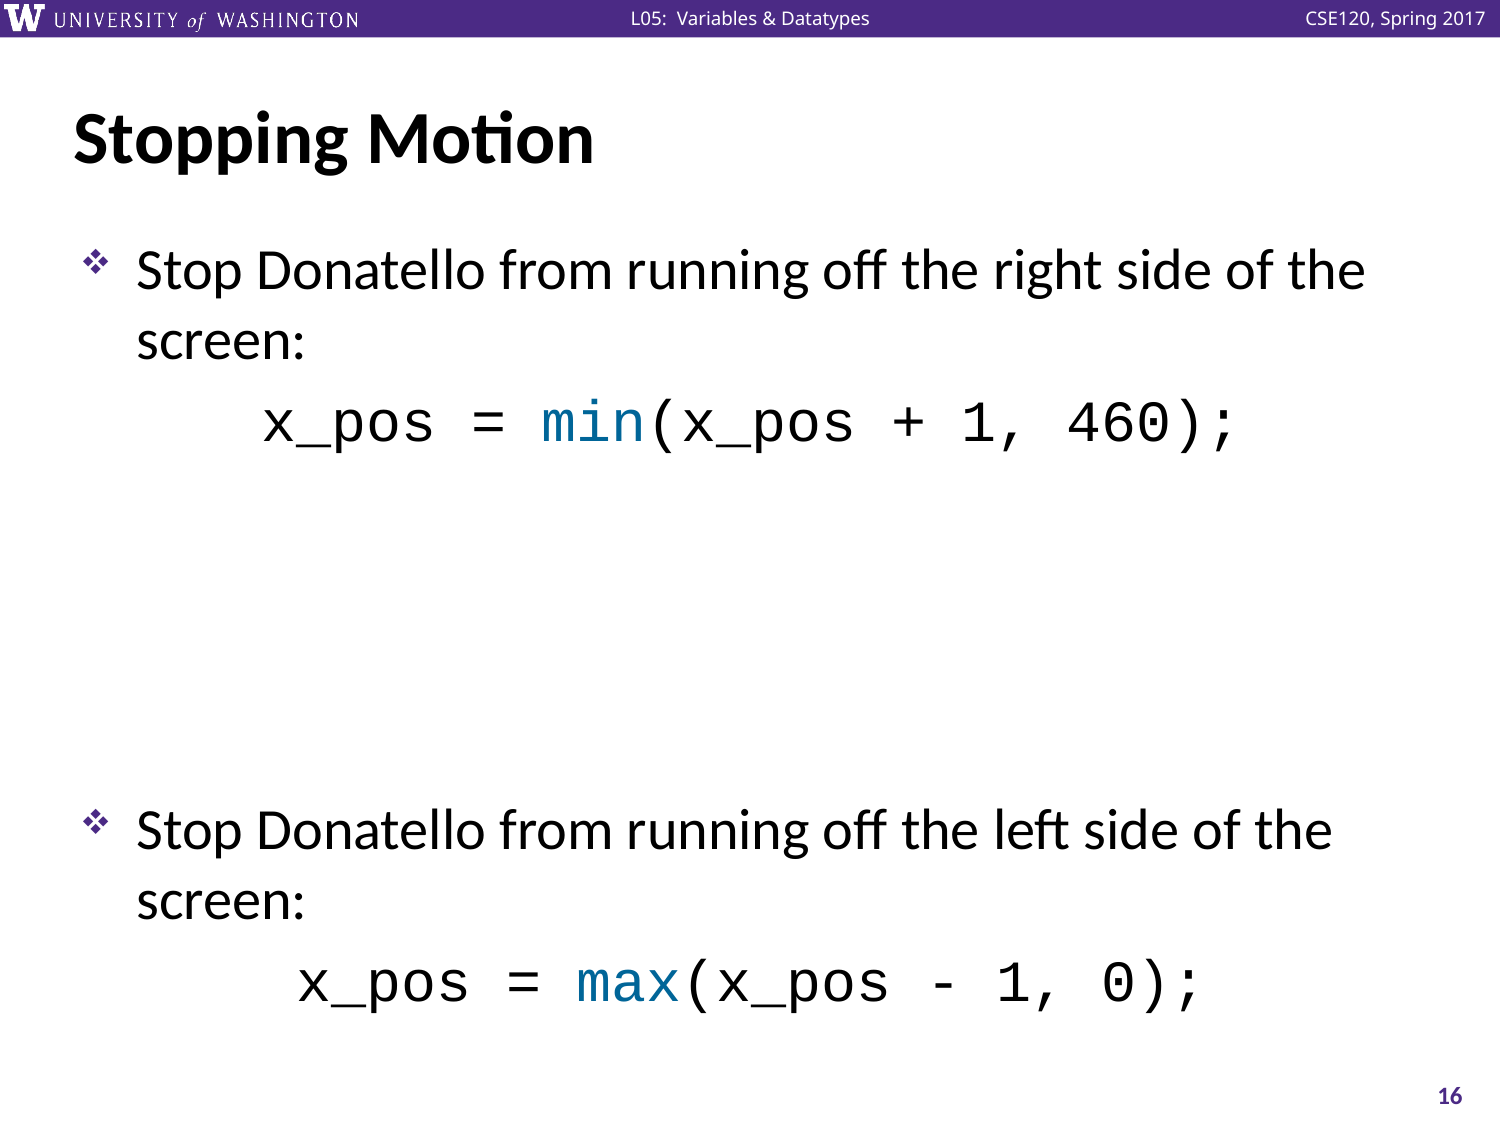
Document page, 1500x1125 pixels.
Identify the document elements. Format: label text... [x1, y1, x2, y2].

title Stopping Motion [58, 71, 1438, 197]
list Stop Donatello from running off the right side of the screen: x_pos = min(x_pos + 1, 460); Stop Donatello from running off the left side of the screen: x_pos = max(x_pos - 1, 0); [64, 223, 1438, 1040]
picture [4, 4, 358, 32]
slide_number 16 [1400, 1065, 1500, 1125]
